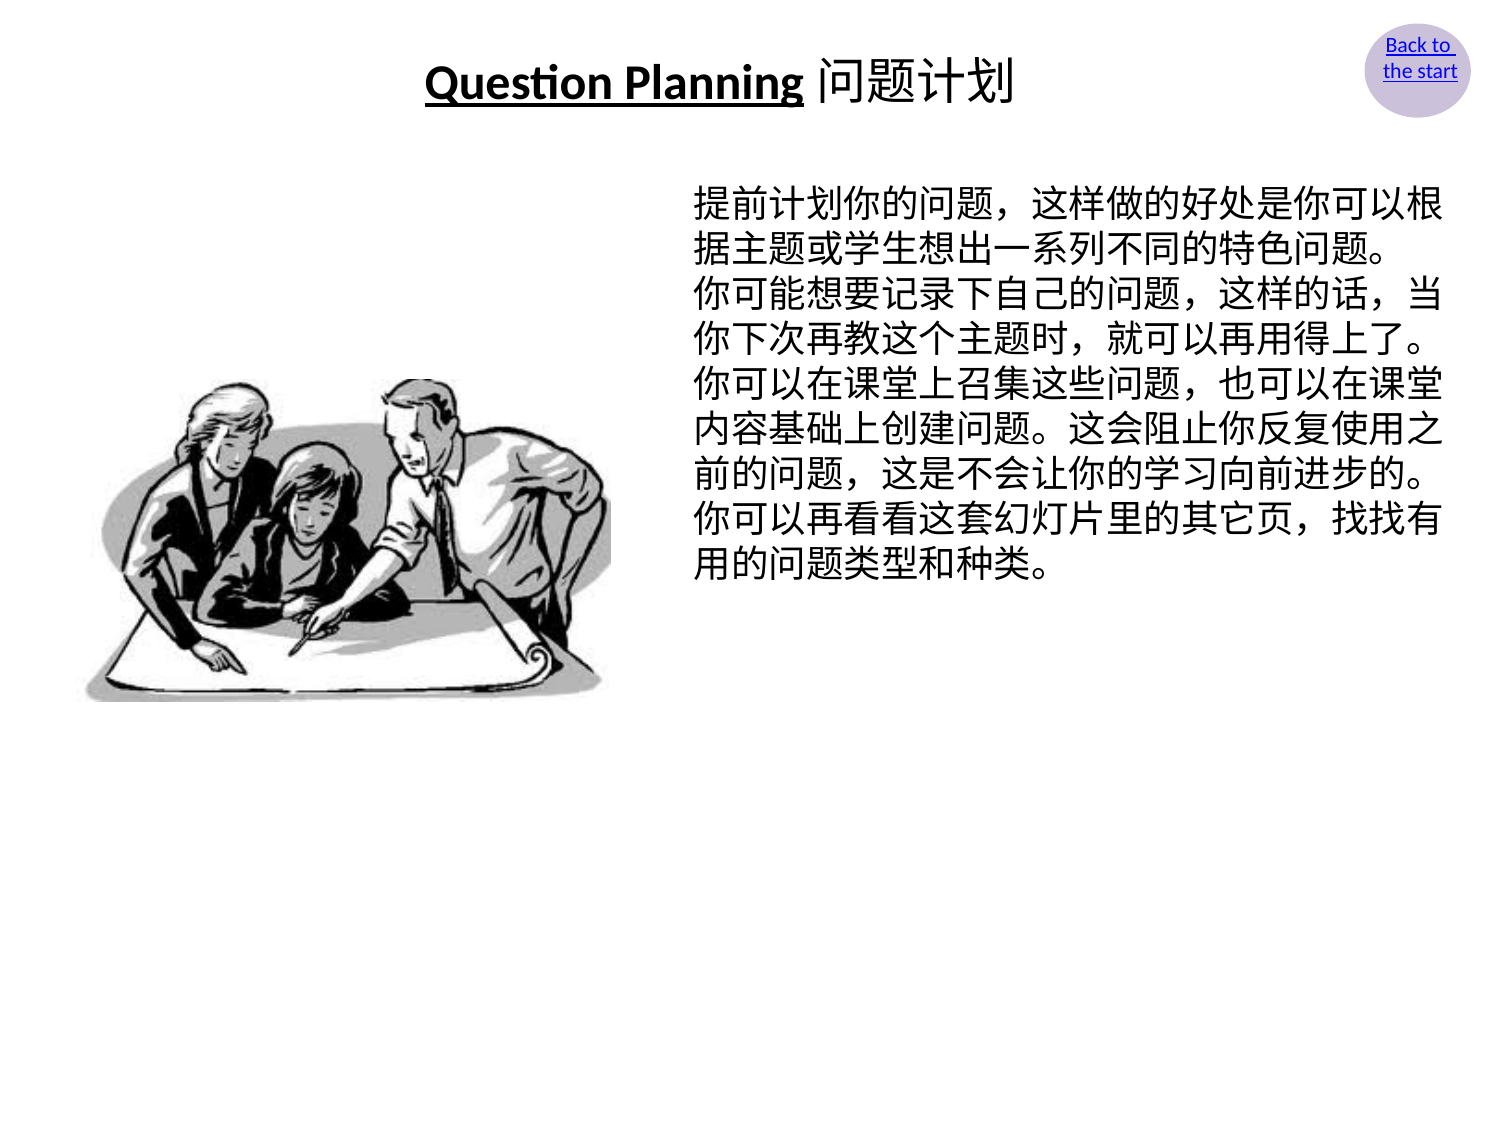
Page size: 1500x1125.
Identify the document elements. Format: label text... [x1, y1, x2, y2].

text_box Question Planning问题计划 [218, 42, 1223, 178]
text_box 提前计划你的问题，这样做的好处是你可以根据主题或学生想出一系列不同的特色问题。 你可能想要记录下自己的问题，这样的话，当你下次再教这个主题时，就可以再用得上了。 你可以在课堂上召集这些问题，也可以在课堂内容基础上创建问题。这会阻止你反复使用之前的问题，这是不会让你的学习向前进步的。你可以再看看这套幻灯片里的其它页，找找有用的问题类型和种类。 [679, 172, 1471, 593]
text_box [1367, 91, 1468, 120]
text_box Back to the start [1359, 23, 1483, 91]
picture [76, 379, 611, 702]
